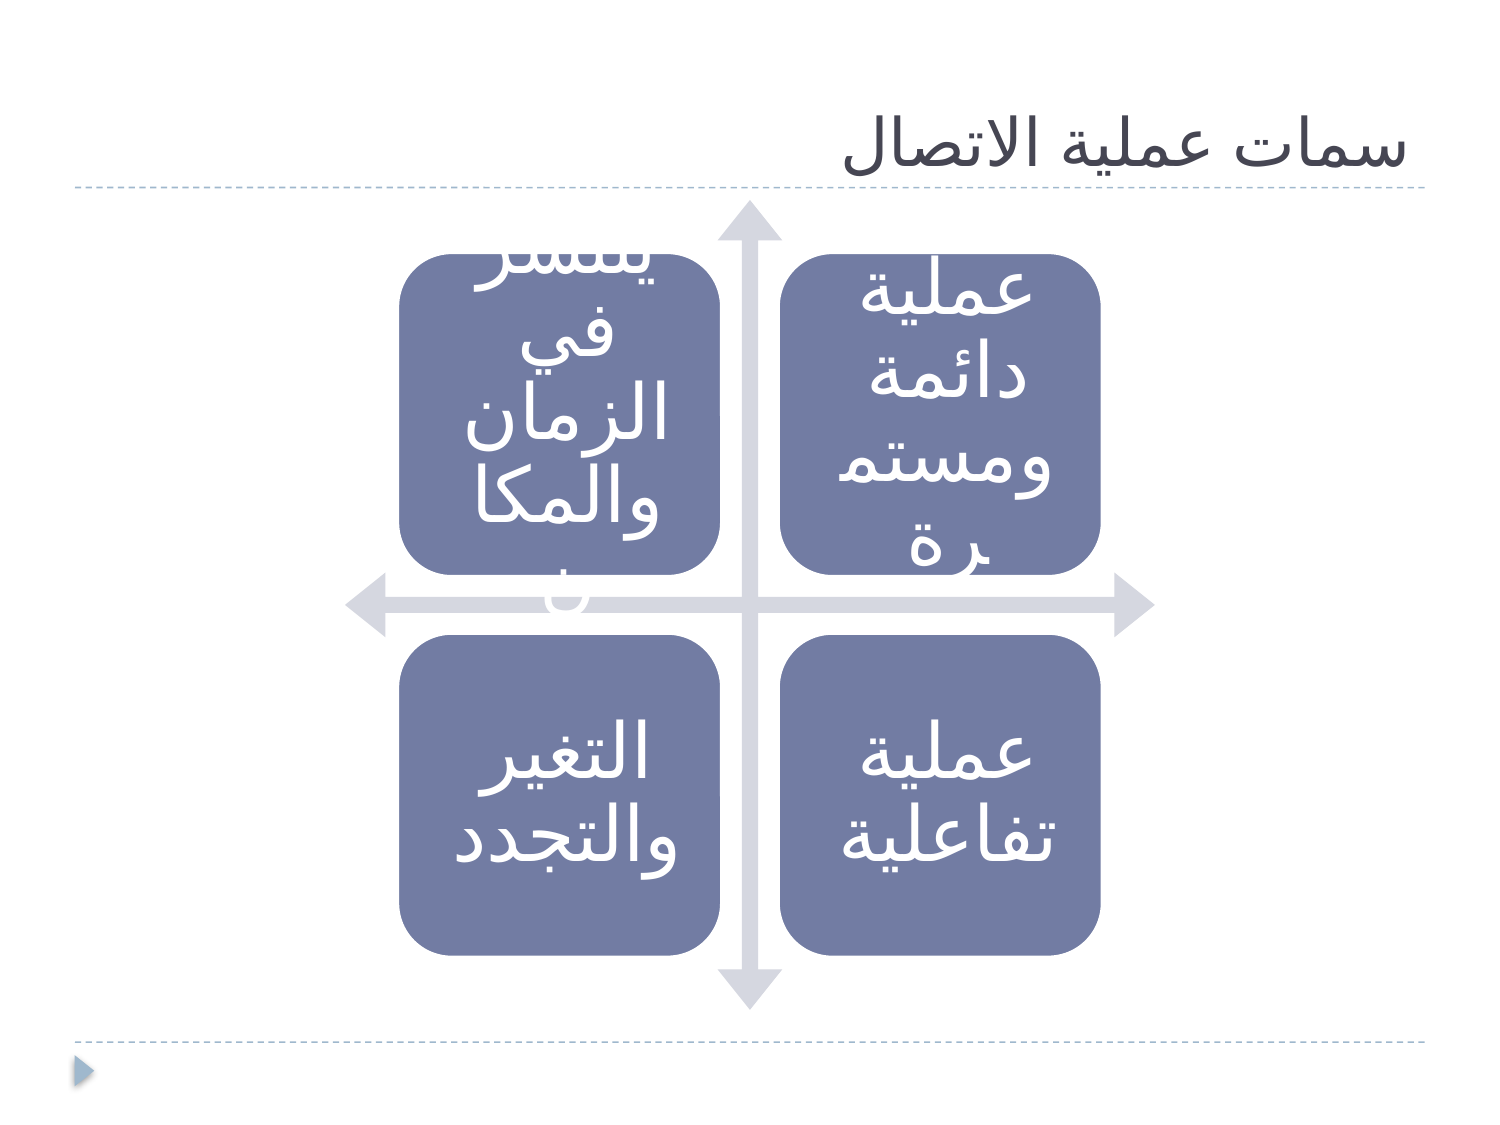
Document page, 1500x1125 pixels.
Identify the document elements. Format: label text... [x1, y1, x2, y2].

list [74, 199, 1426, 1011]
title سمات عملية الاتصال [75, 24, 1425, 188]
